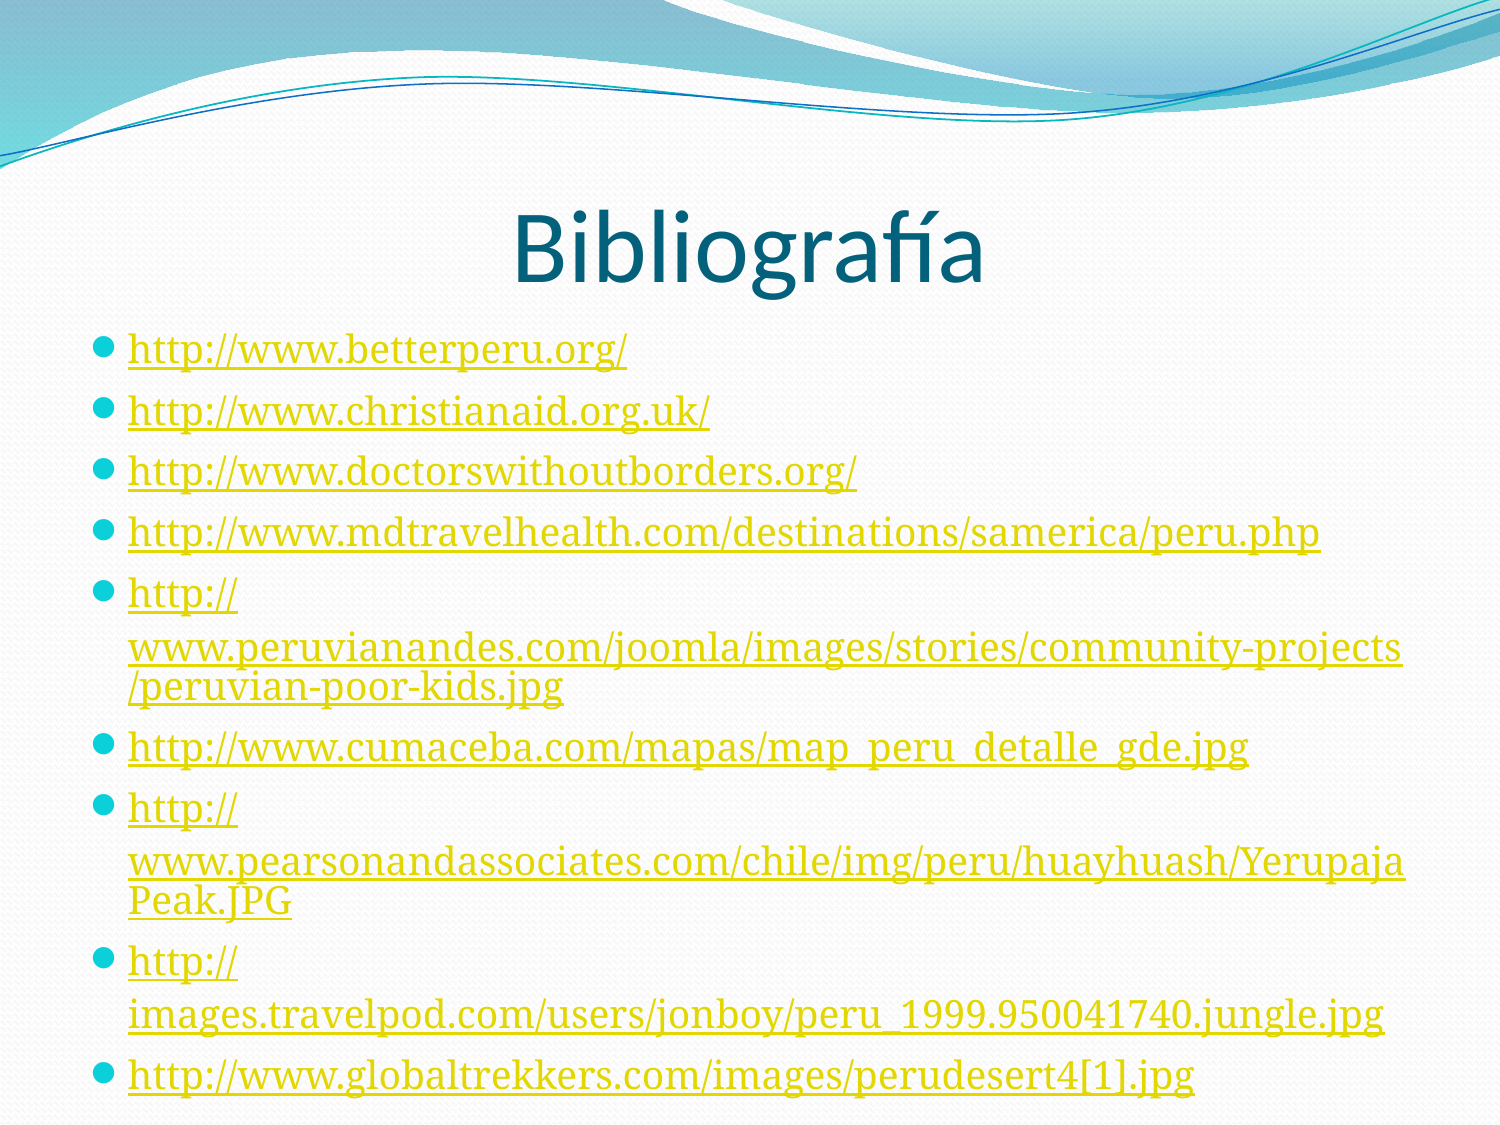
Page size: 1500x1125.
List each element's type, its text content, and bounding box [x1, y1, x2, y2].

list http://www.betterperu.org/ http://www.christianaid.org.uk/ http://www.doctorswithoutborders.org/ http://www.mdtravelhealth.com/destinations/samerica/peru.php http://www.peruvianandes.com/joomla/images/stories/community-projects/peruvian-poor-kids.jpg http://www.cumaceba.com/mapas/map_peru_detalle_gde.jpg http://www.pearsonandassociates.com/chile/img/peru/huayhuash/YerupajaPeak.JPG http://images.travelpod.com/users/jonboy/peru_1999.950041740.jungle.jpg http://www.globaltrekkers.com/images/perudesert4[1].jpg [75, 317, 1425, 1038]
title Bibliografía [75, 115, 1425, 303]
